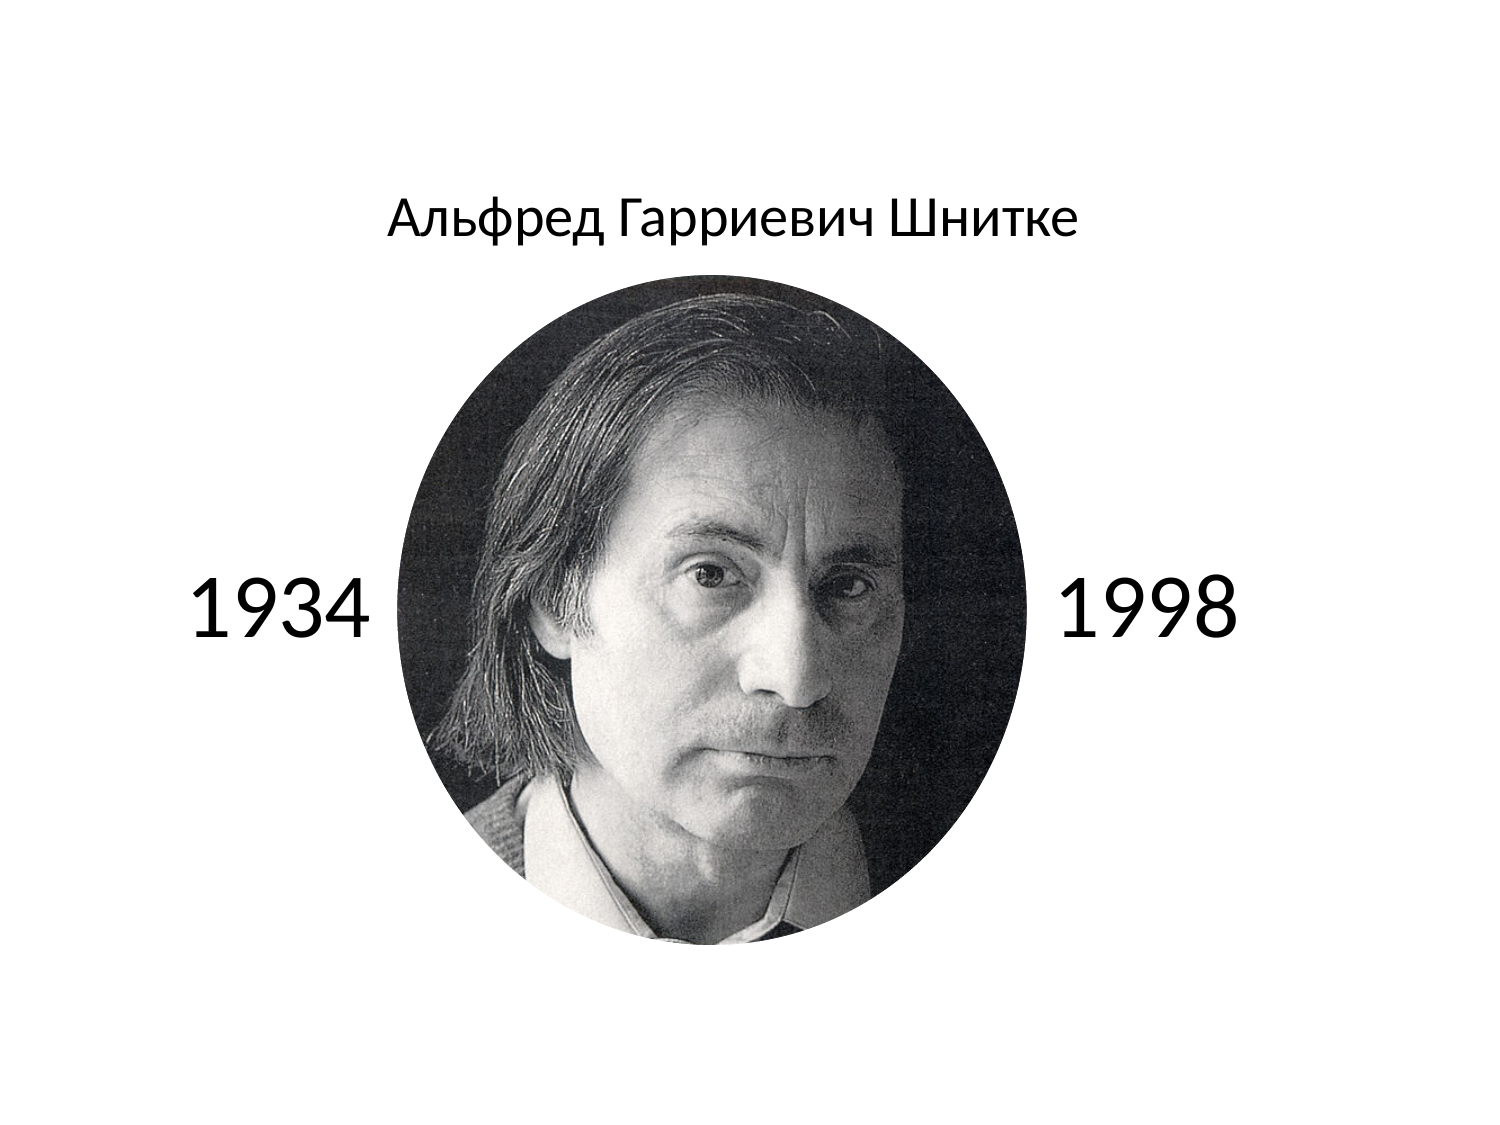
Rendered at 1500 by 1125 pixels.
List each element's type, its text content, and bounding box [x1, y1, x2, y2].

text_box 1934 1998 [171, 538, 395, 664]
picture [395, 273, 1029, 947]
text_box 1934 1998 [1029, 538, 1353, 664]
title Альфред Гарриевич Шнитке [371, 160, 1134, 274]
